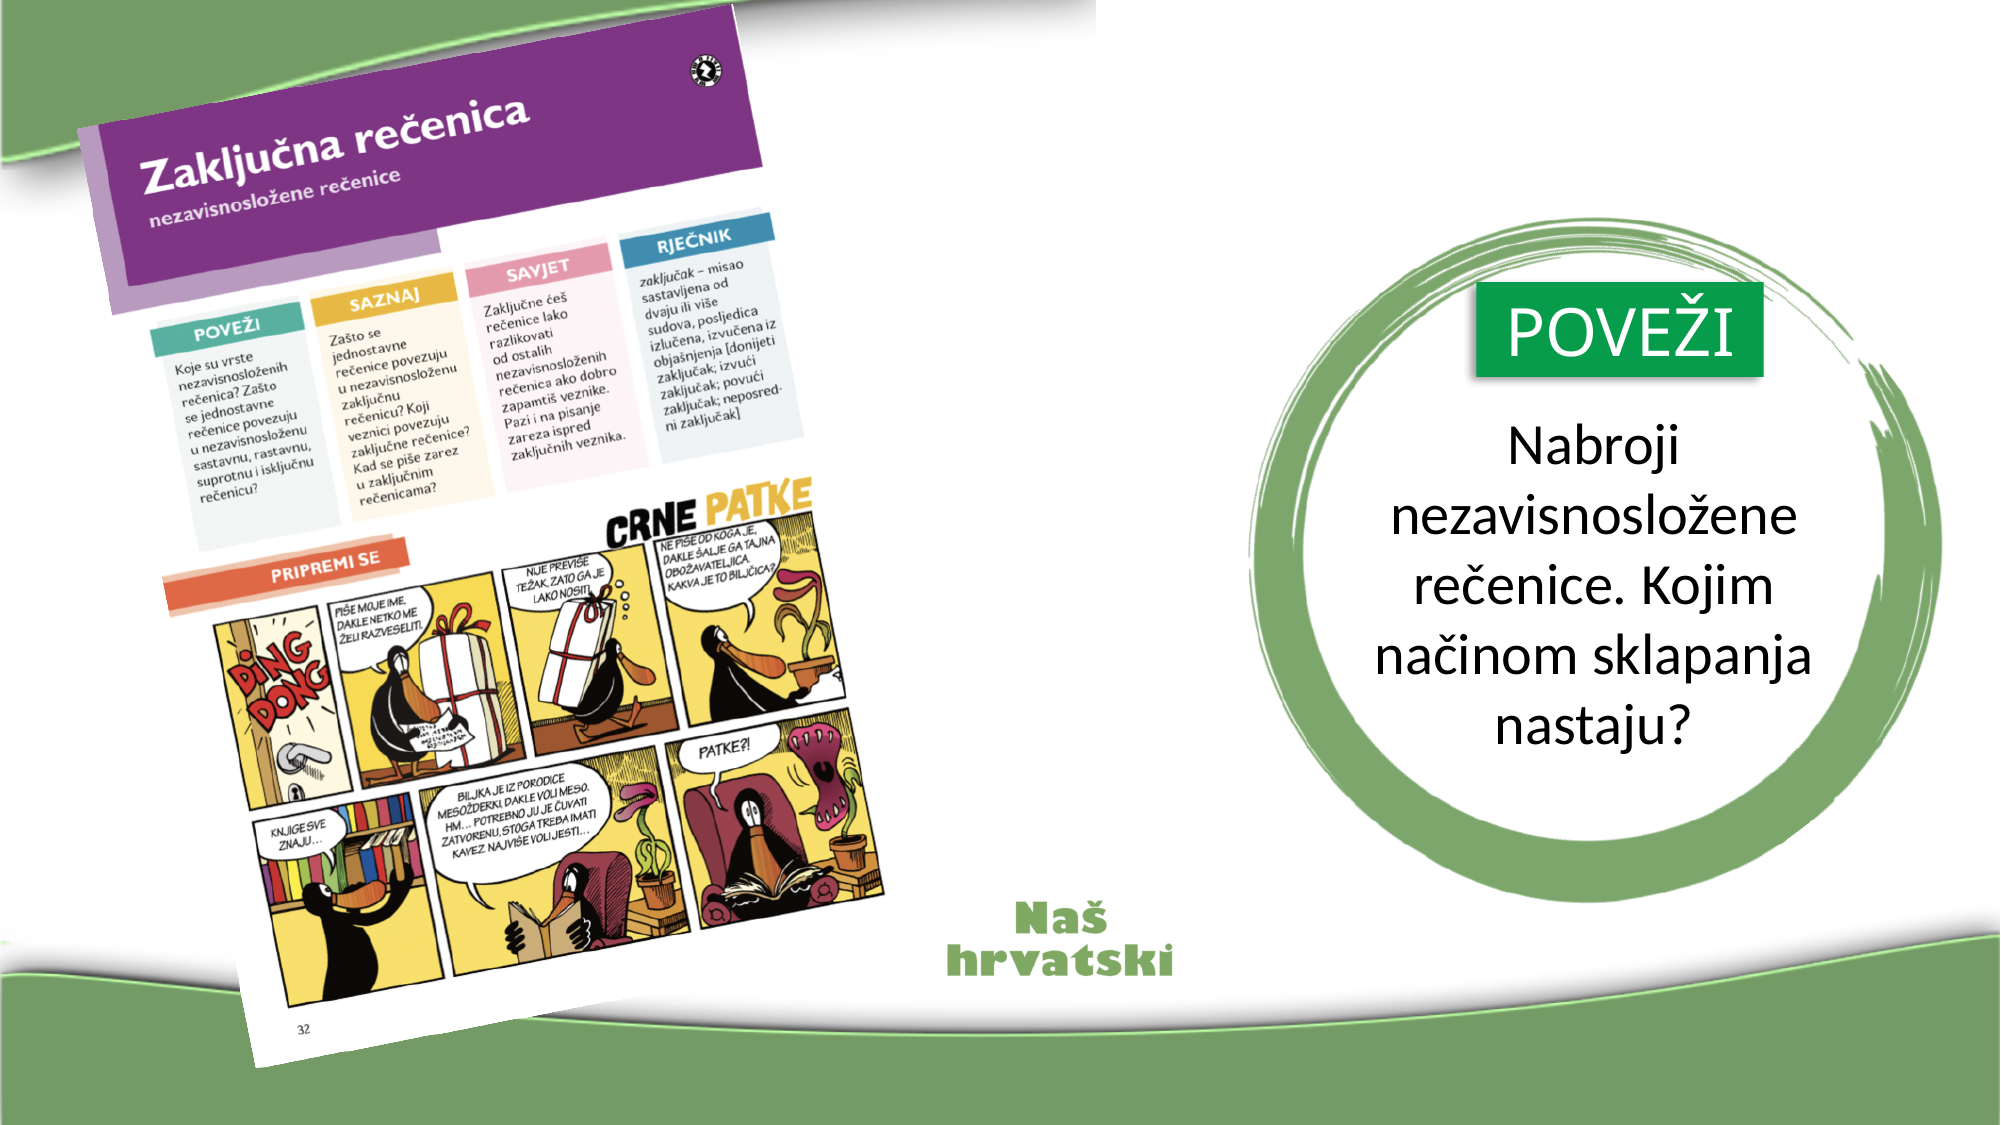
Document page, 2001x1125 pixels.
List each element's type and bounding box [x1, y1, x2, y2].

picture [1249, 215, 1940, 897]
picture [77, 0, 1217, 1125]
